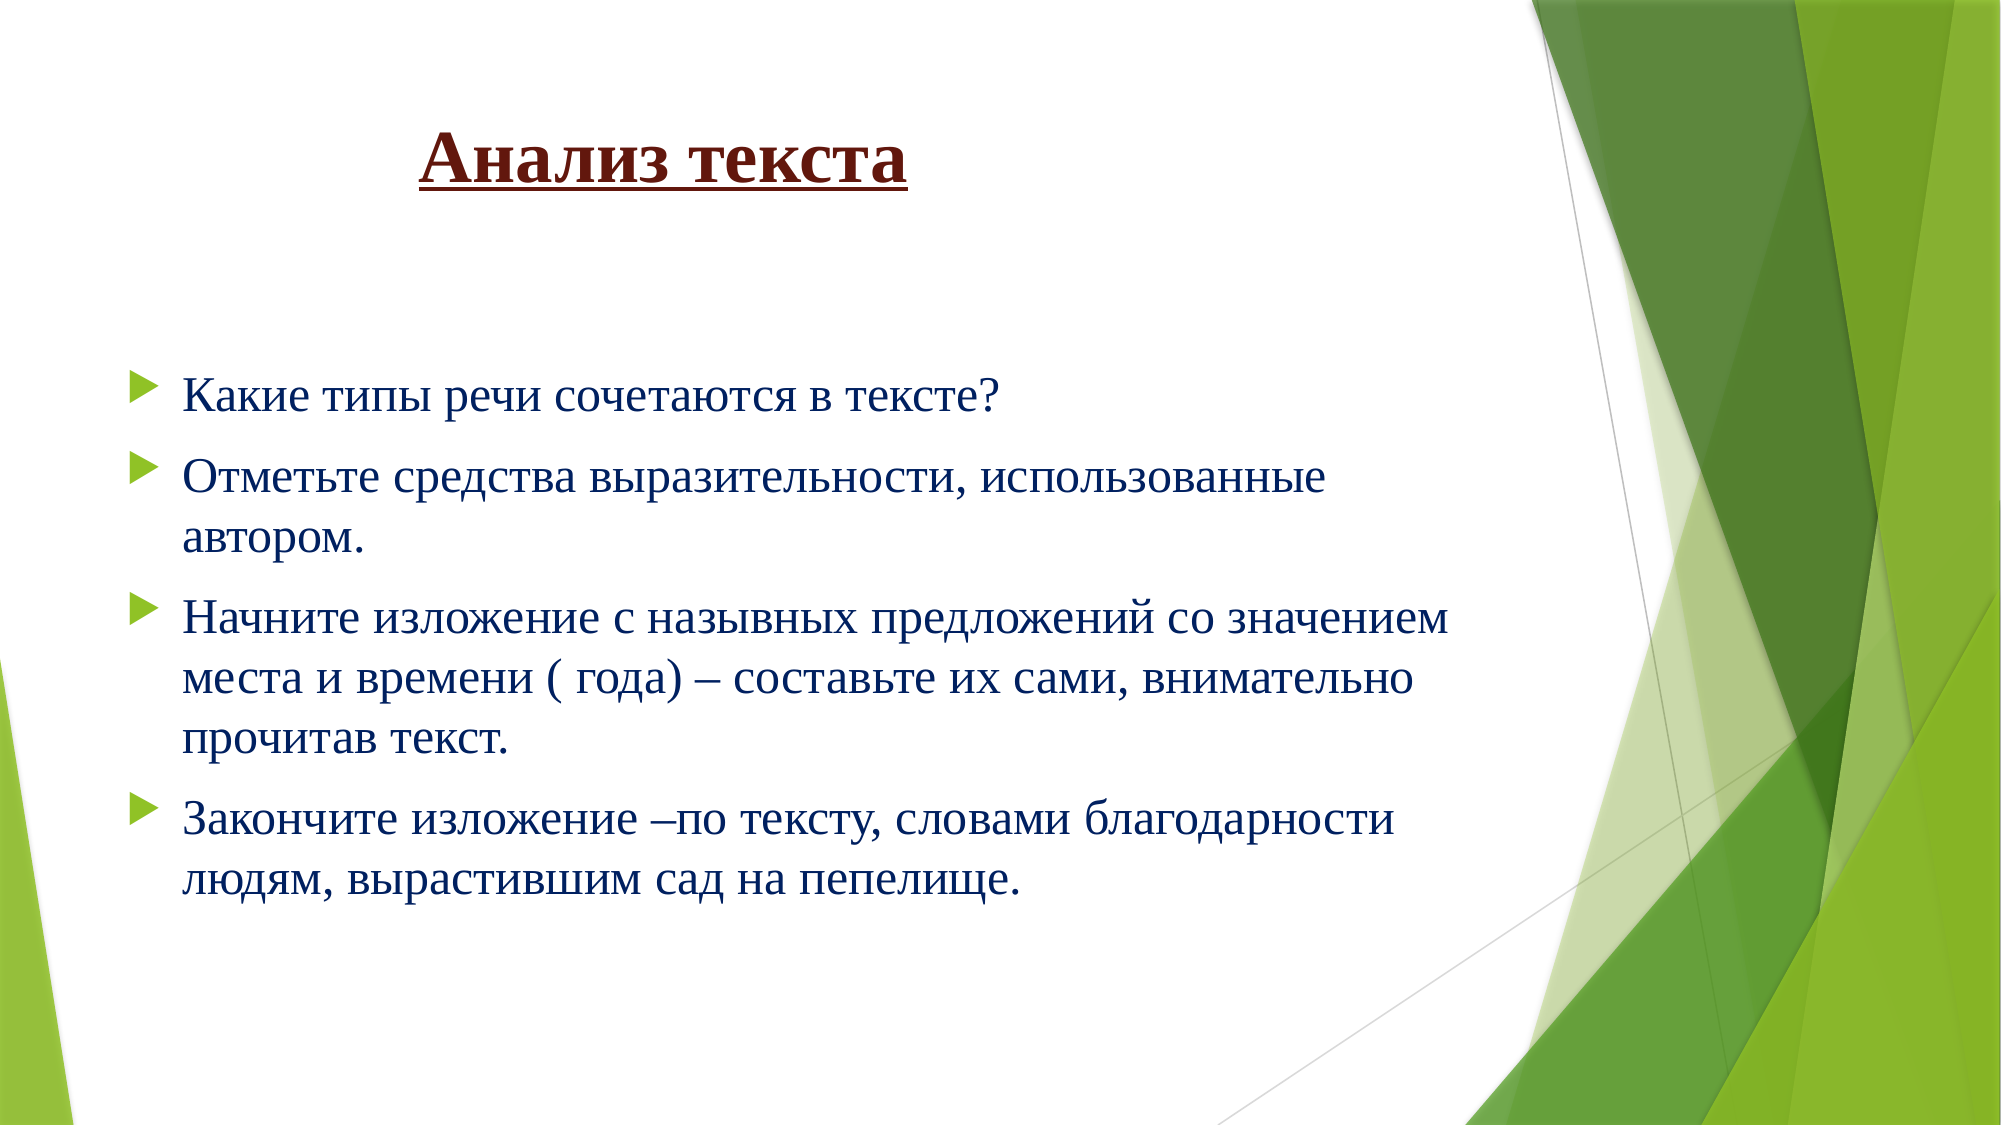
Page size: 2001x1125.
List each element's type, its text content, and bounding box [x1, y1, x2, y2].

title Анализ текста [111, 99, 1522, 317]
list Какие типы речи сочетаются в тексте? Отметьте средства выразительности, использованные автором. Начните изложение с назывных предложений со значением места и времени ( года) – составьте их сами, внимательно прочитав текст. Закончите изложение –по тексту, словами благодарности людям, вырастившим сад на пепелище. [111, 354, 1522, 992]
